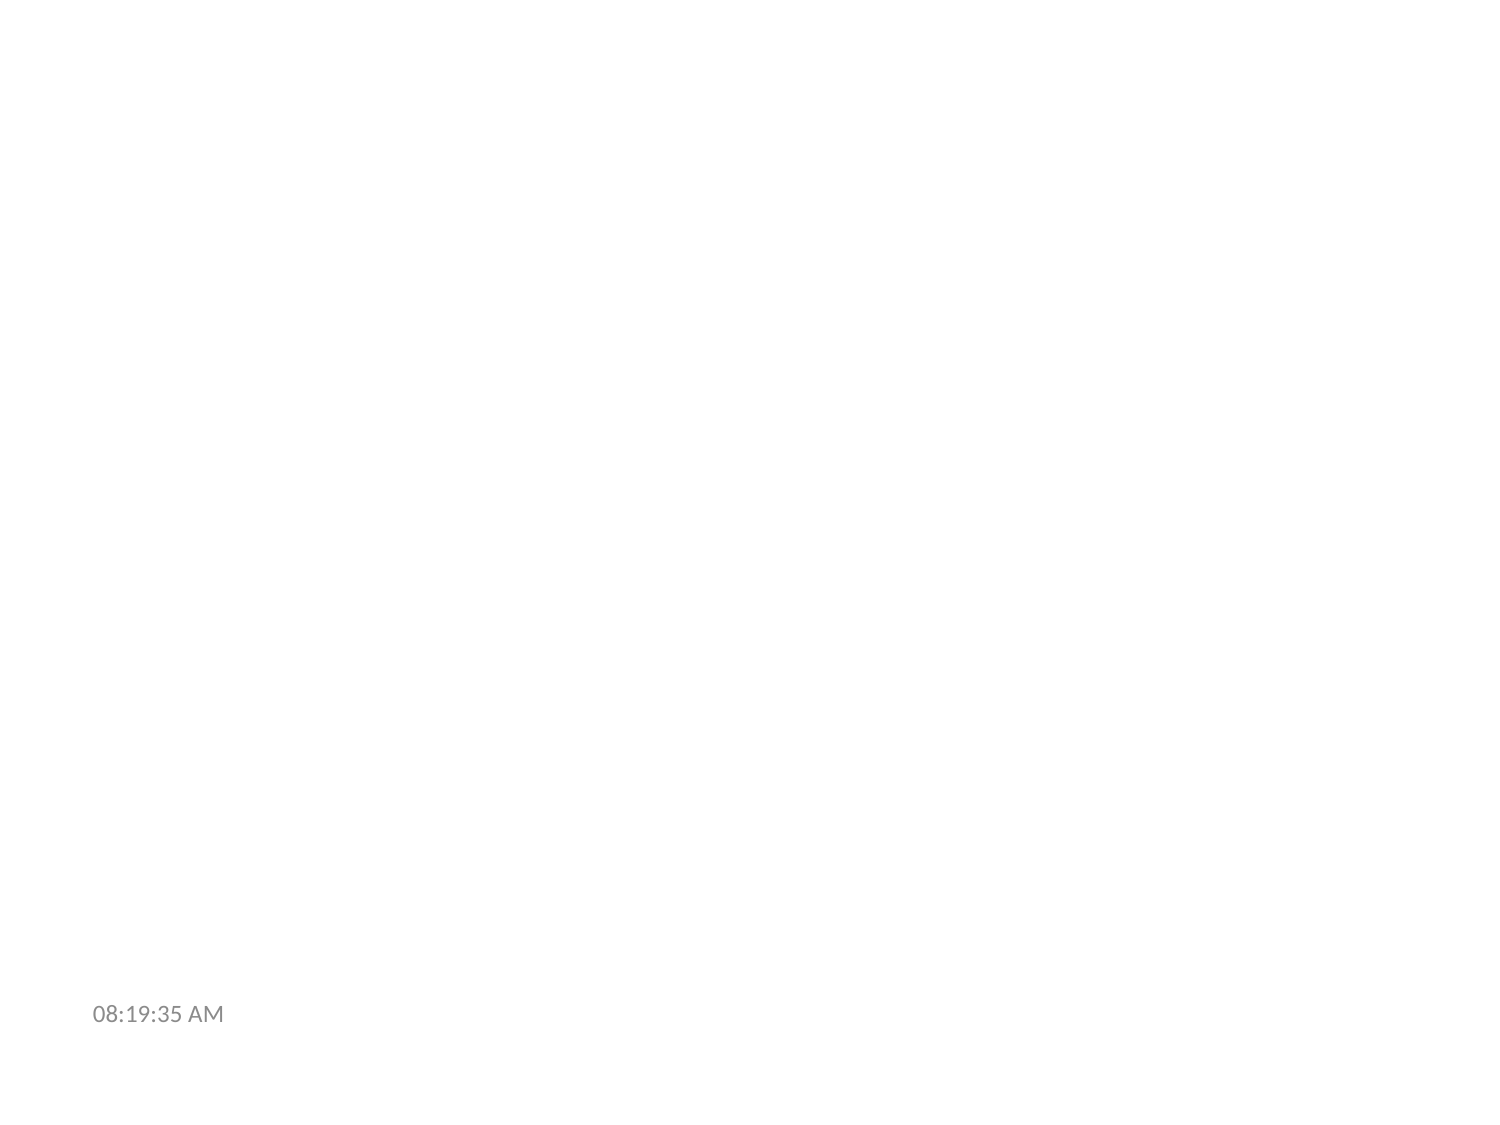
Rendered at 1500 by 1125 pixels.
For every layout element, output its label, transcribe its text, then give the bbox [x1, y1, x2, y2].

text_box 3:35:09 PM [77, 982, 428, 1043]
